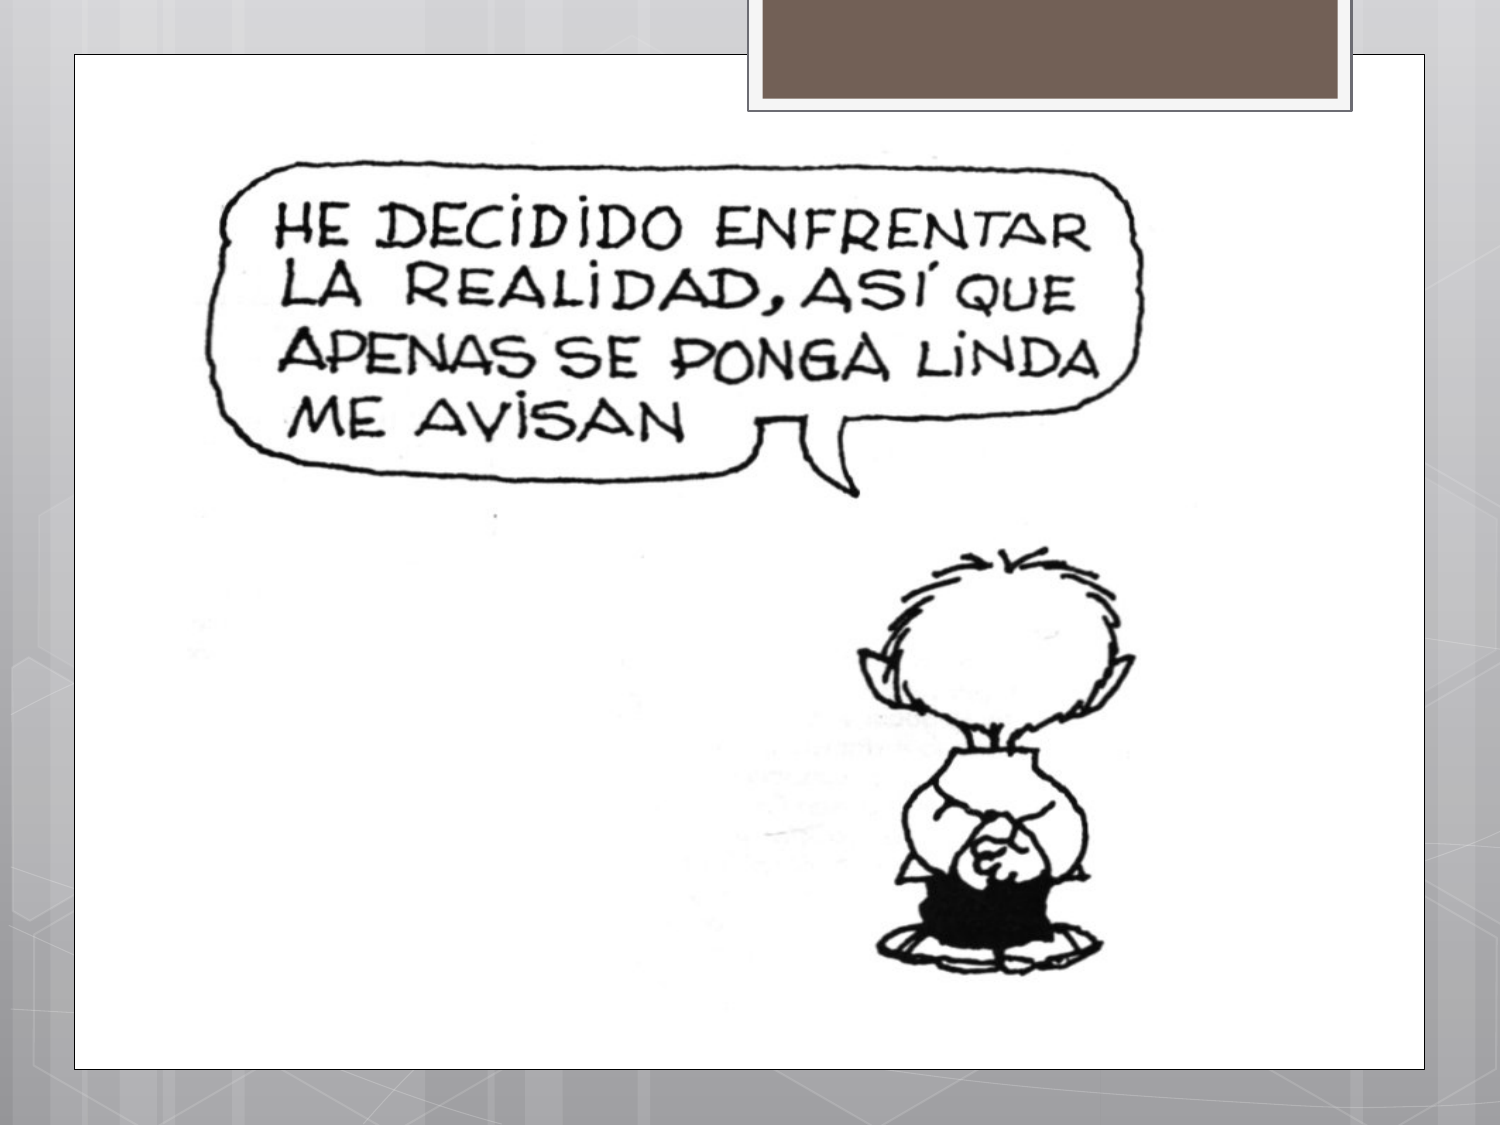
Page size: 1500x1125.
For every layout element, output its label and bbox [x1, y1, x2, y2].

picture [186, 113, 1268, 1015]
